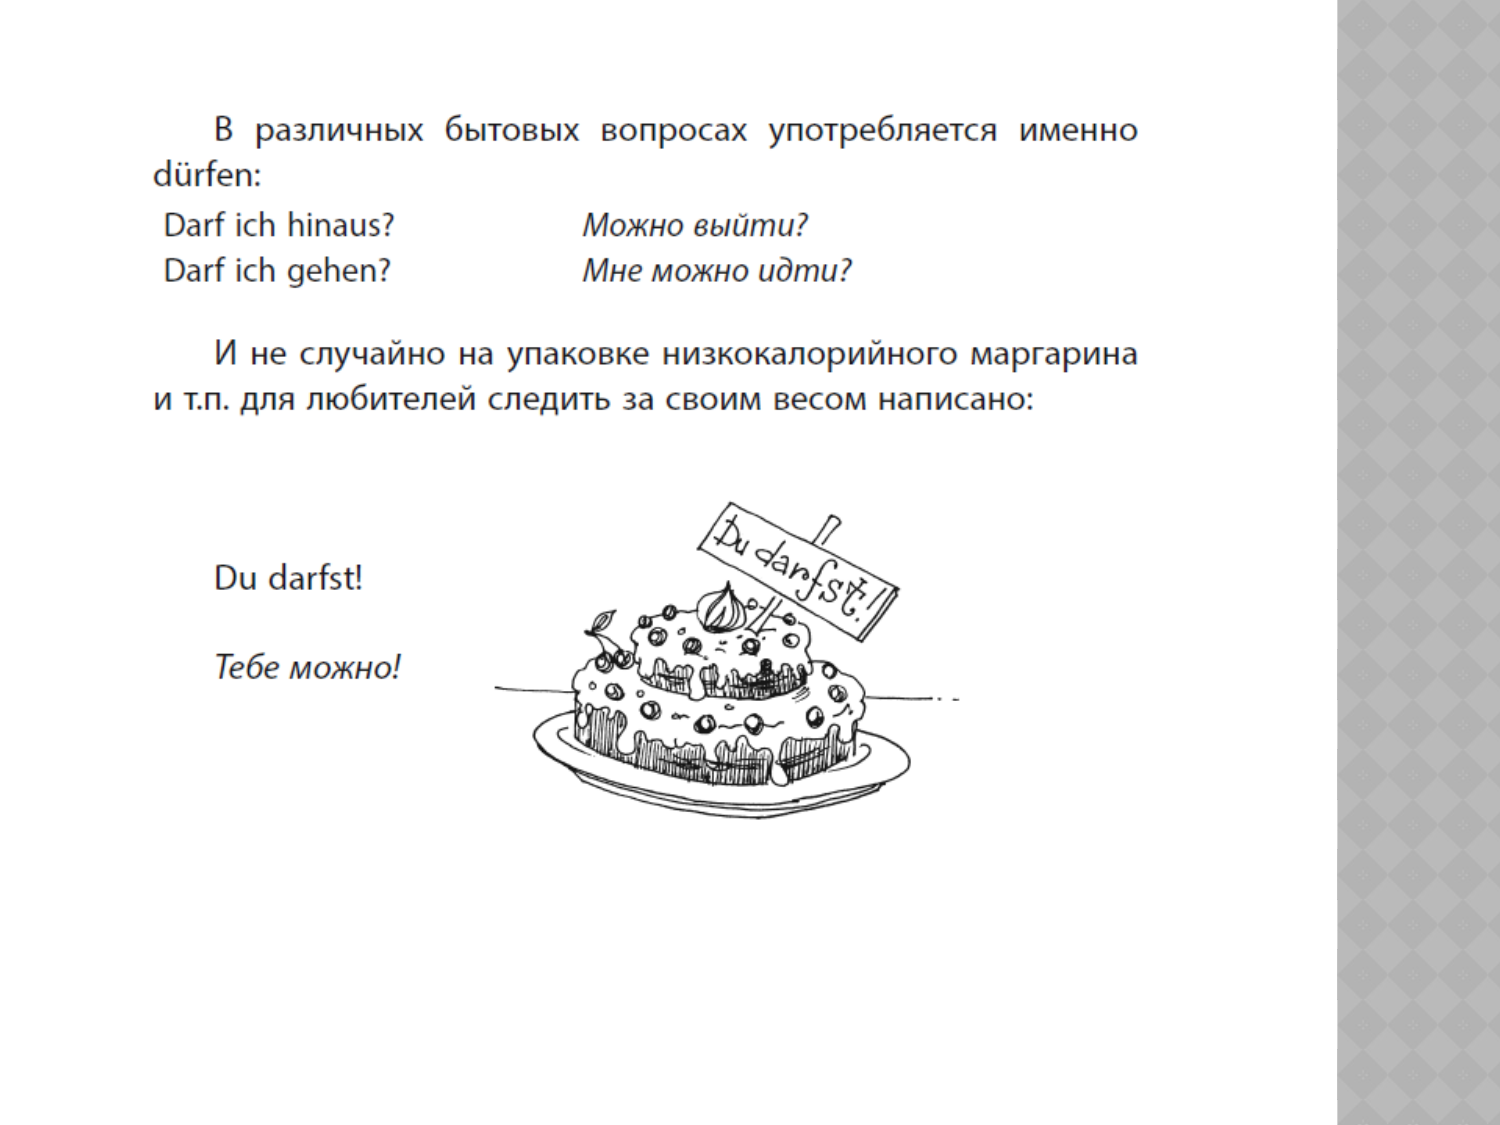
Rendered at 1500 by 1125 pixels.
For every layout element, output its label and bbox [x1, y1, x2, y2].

list [76, 65, 1206, 849]
